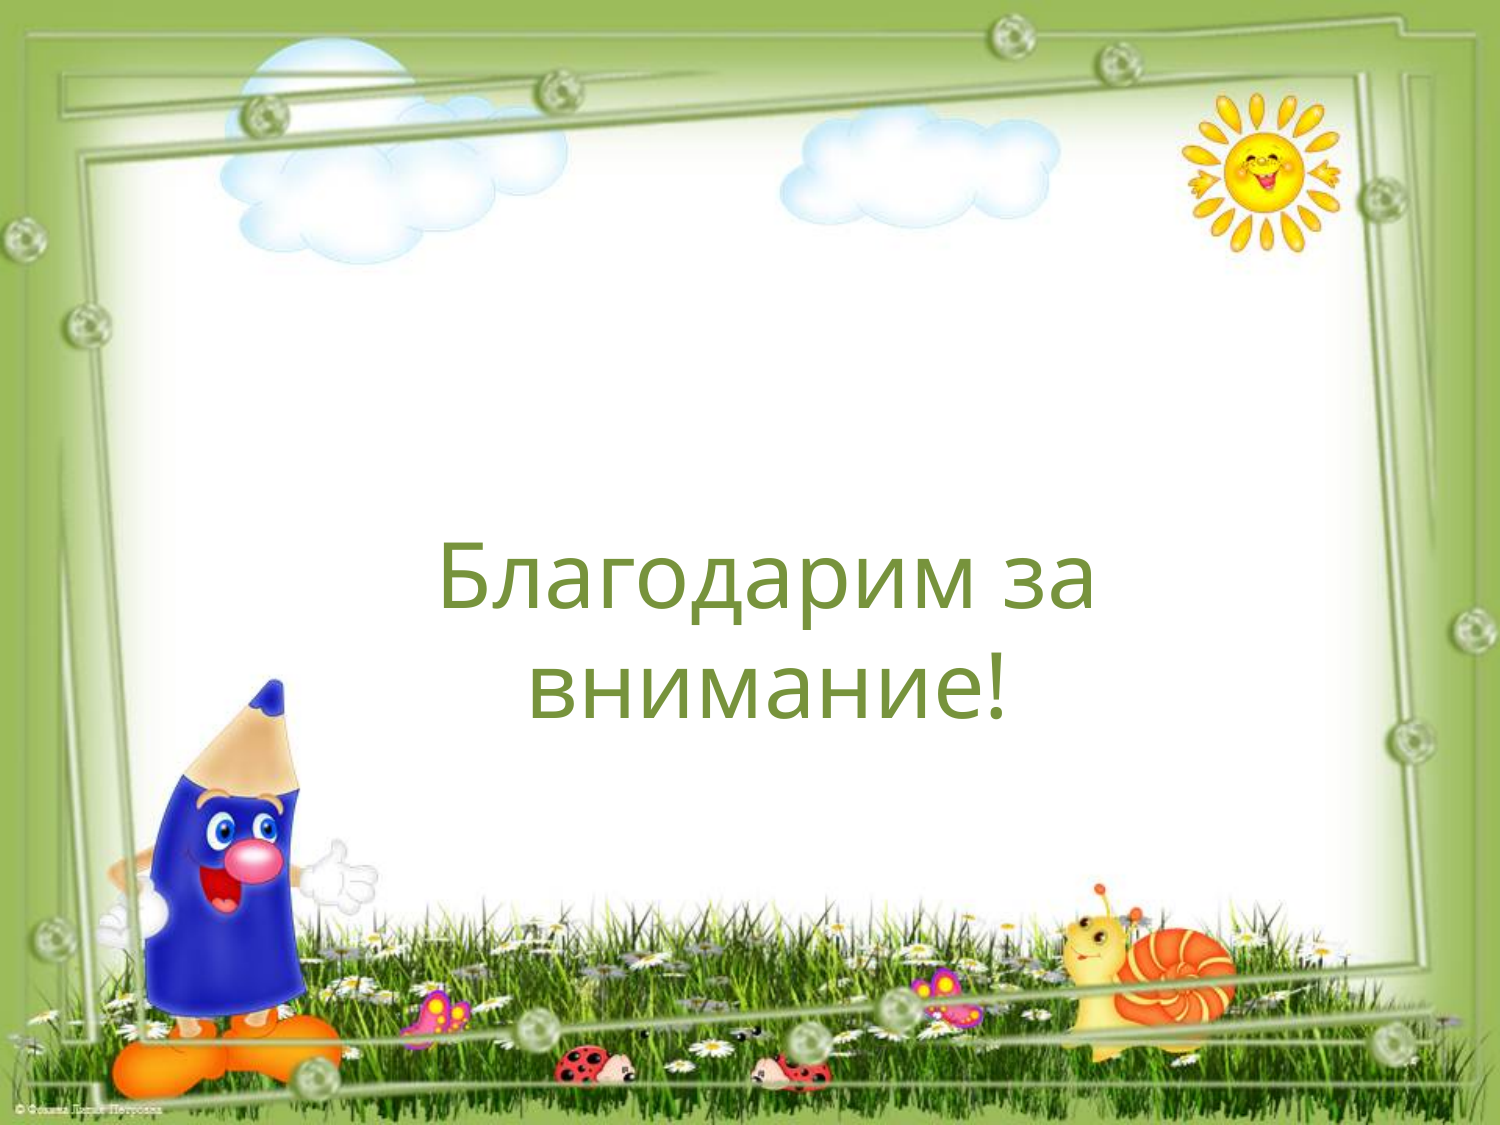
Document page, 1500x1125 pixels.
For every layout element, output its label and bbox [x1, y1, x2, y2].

picture [0, 0, 1500, 1125]
text_box [182, 278, 1353, 665]
text_box [276, 162, 1222, 223]
